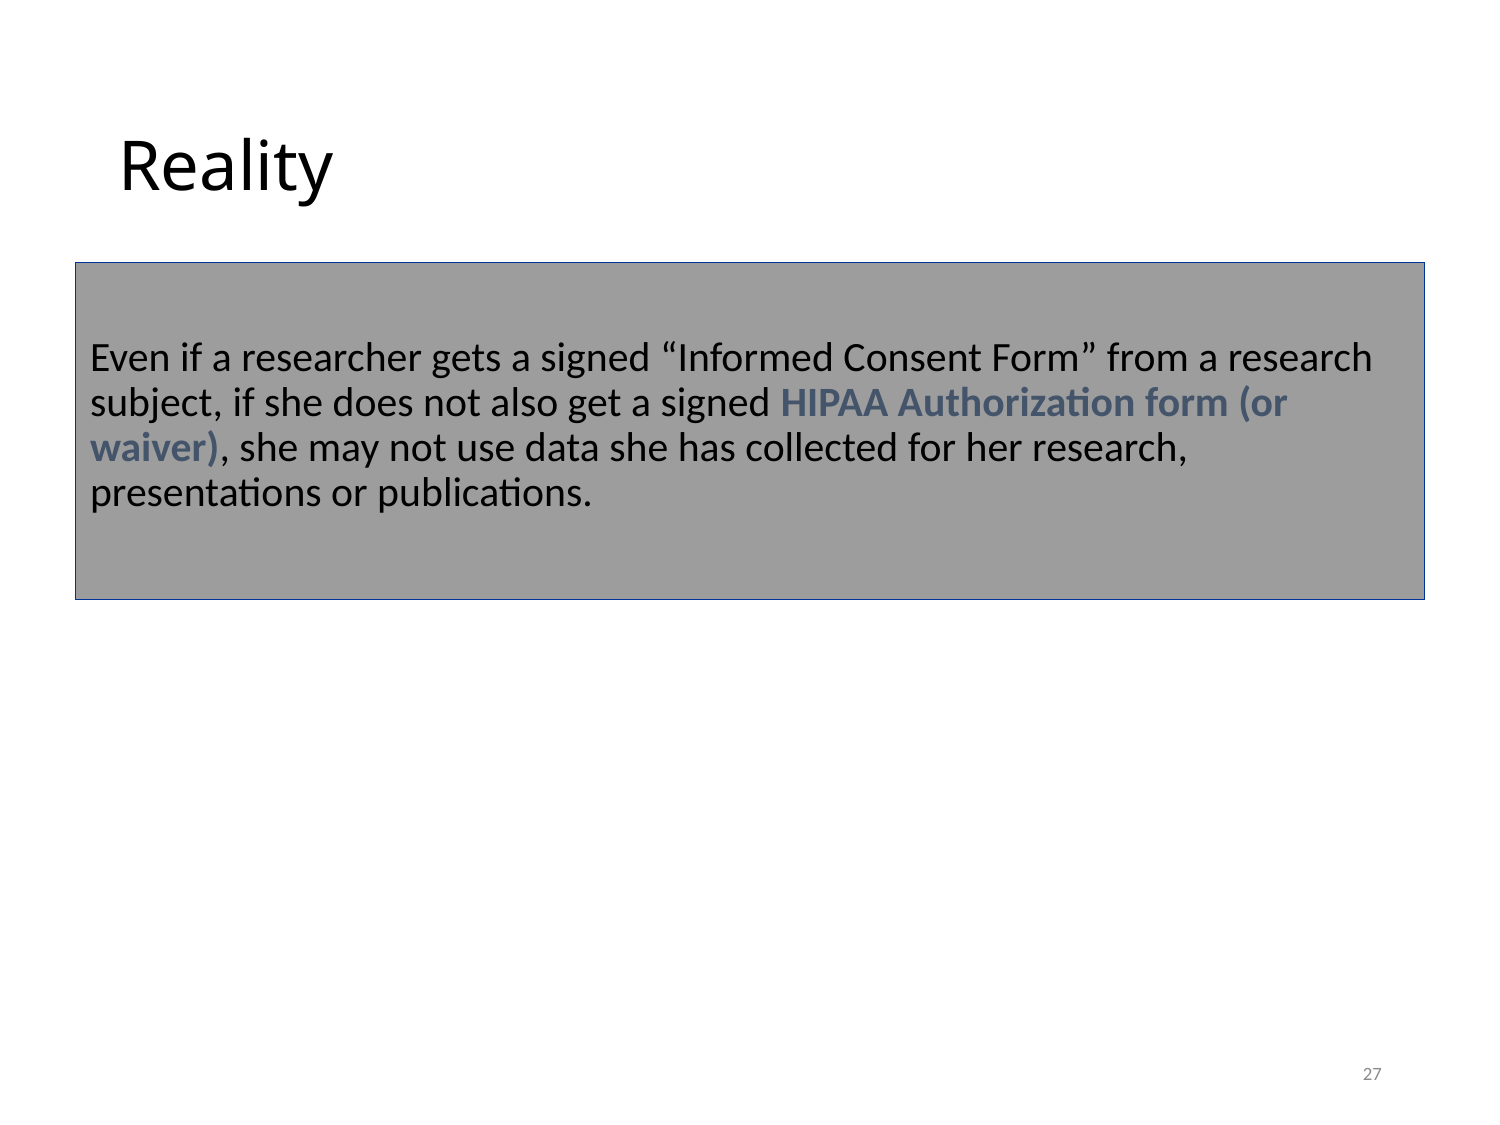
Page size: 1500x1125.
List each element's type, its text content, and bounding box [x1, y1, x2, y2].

title Reality [103, 59, 1397, 262]
list Even if a researcher gets a signed “Informed Consent Form” from a research subject, if she does not also get a signed HIPAA Authorization form (or waiver), she may not use data she has collected for her research, presentations or publications. [75, 262, 1425, 600]
slide_number 27 [1059, 1042, 1397, 1103]
